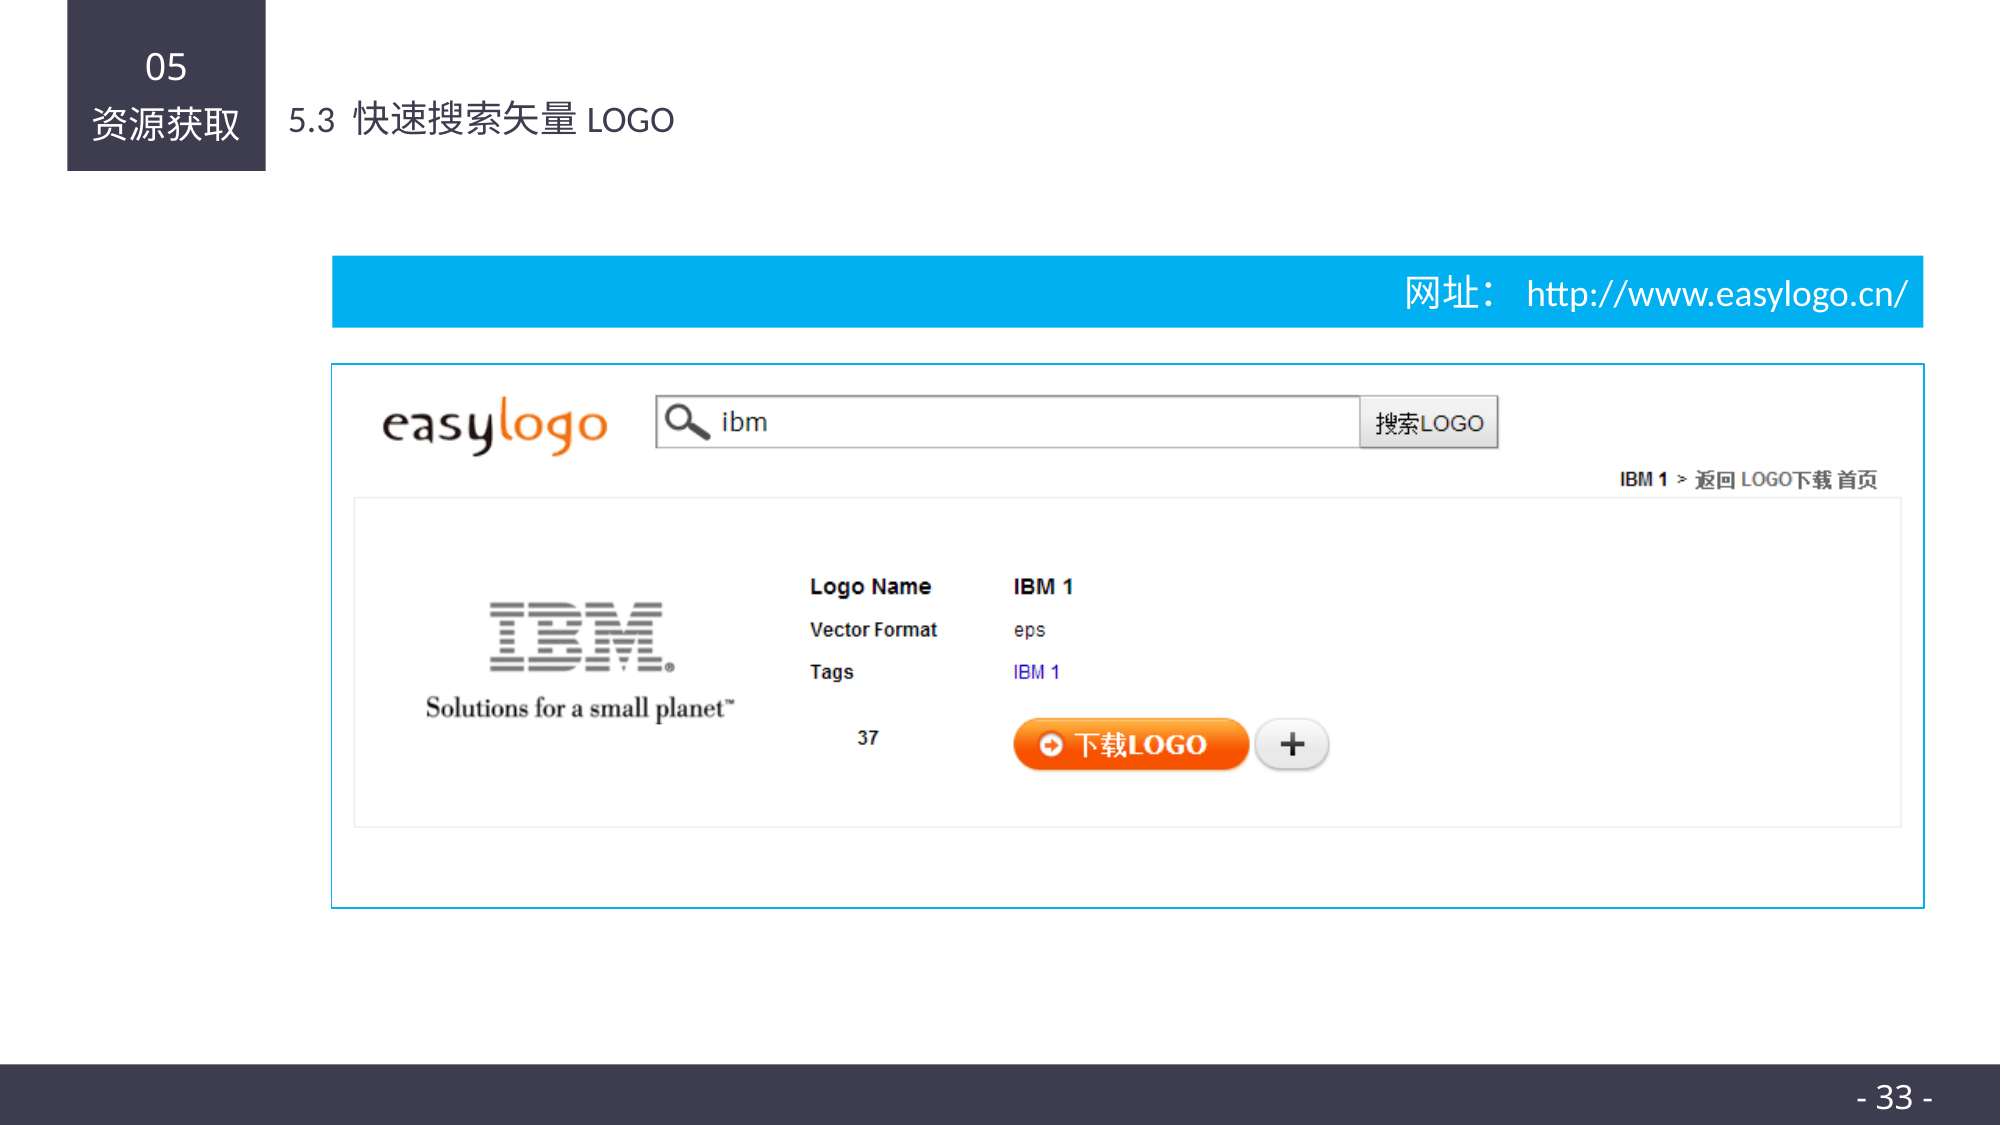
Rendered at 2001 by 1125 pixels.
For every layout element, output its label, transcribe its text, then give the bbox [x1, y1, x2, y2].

text_box 05 资源获取 [67, 21, 266, 154]
text_box 网址：http://www.easylogo.cn/ [332, 255, 1924, 328]
picture [333, 366, 1922, 906]
text_box 5.3 快速搜索矢量LOGO [273, 87, 928, 148]
